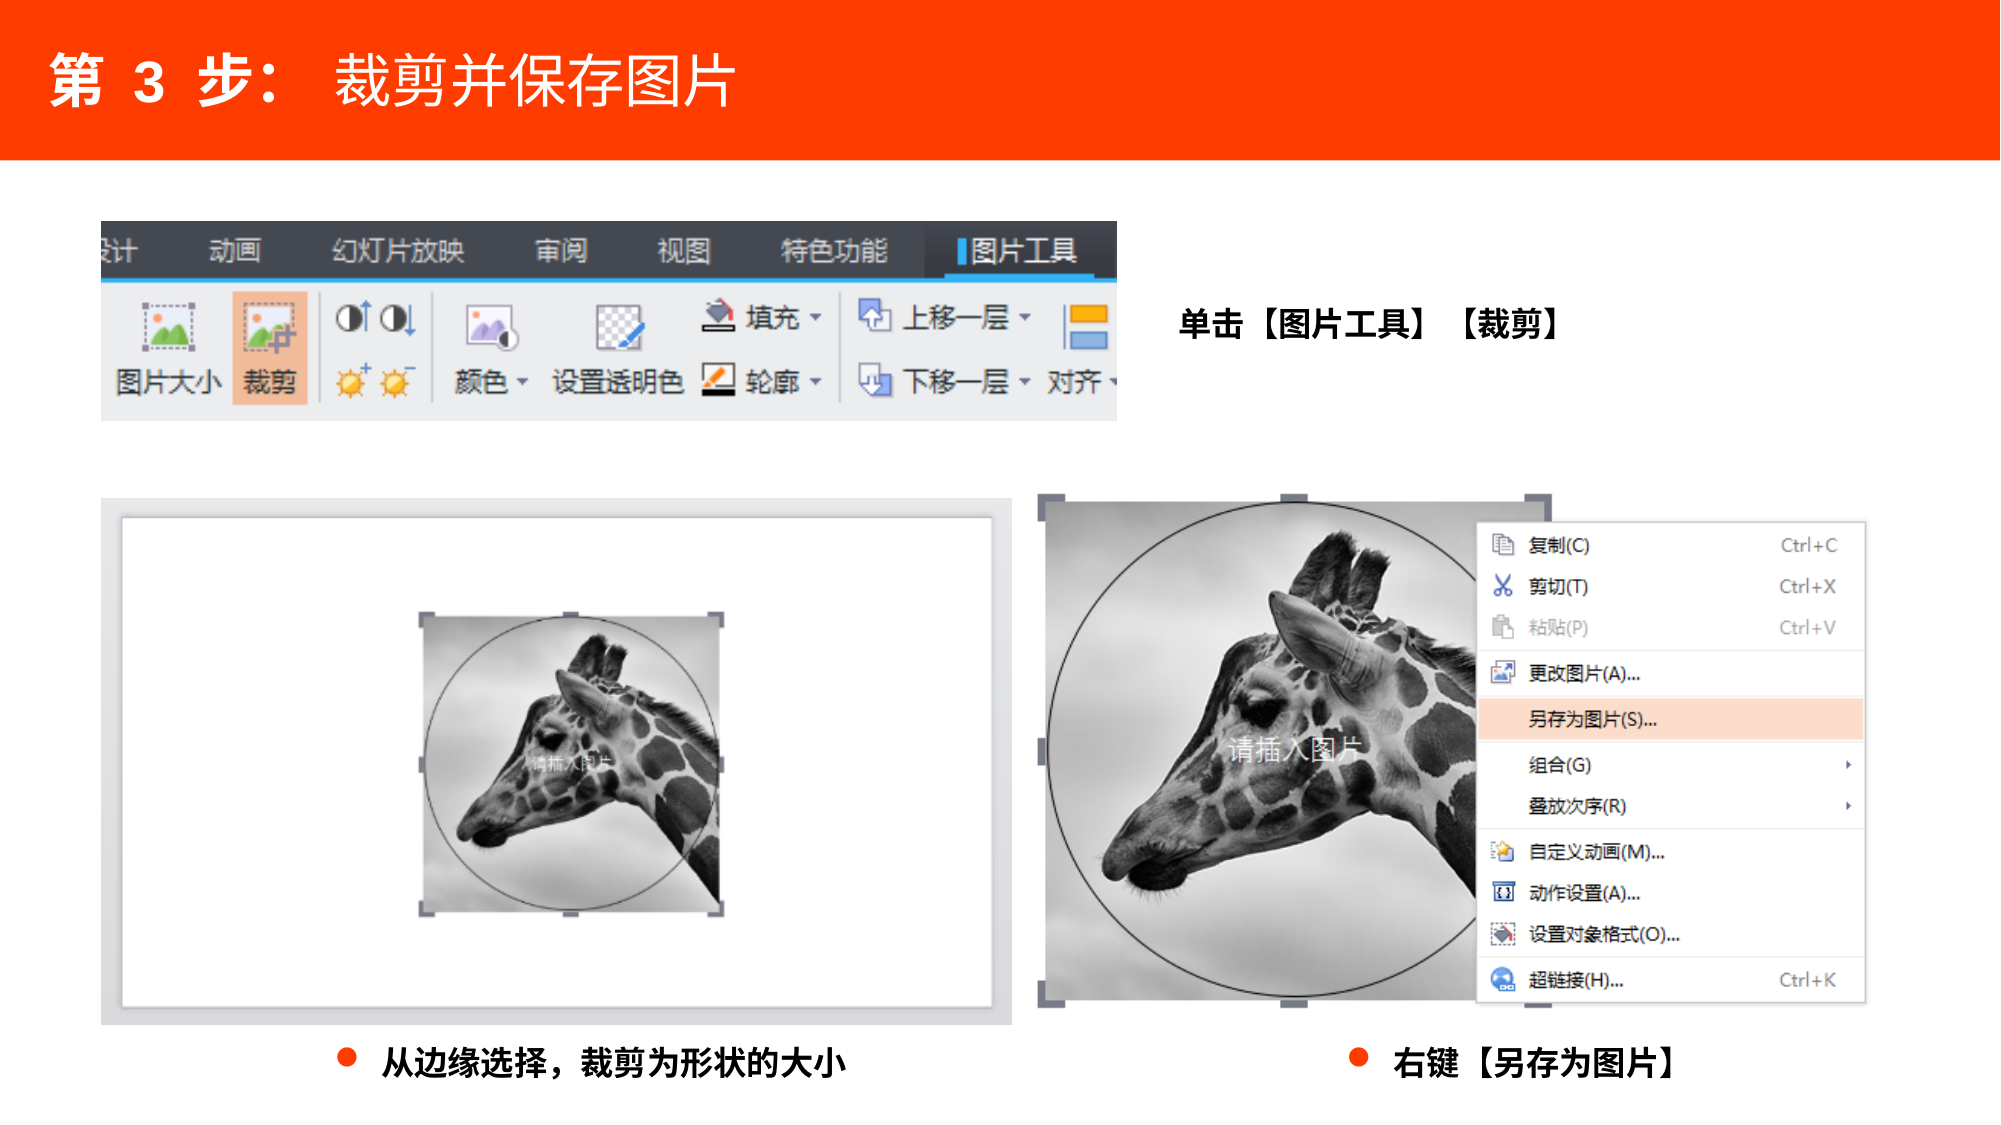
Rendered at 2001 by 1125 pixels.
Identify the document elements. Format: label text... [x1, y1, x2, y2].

text_box 单击【图片工具】【裁剪】 [1163, 295, 1593, 350]
text_box 从边缘选择，裁剪为形状的大小 [319, 1034, 862, 1090]
picture [100, 482, 1894, 1025]
picture [100, 221, 1117, 421]
text_box 右键【另存为图片】 [1331, 1034, 1708, 1090]
text_box [0, 0, 2000, 161]
text_box 第 3 步： [33, 36, 318, 122]
text_box 裁剪并保存图片 [318, 36, 757, 122]
